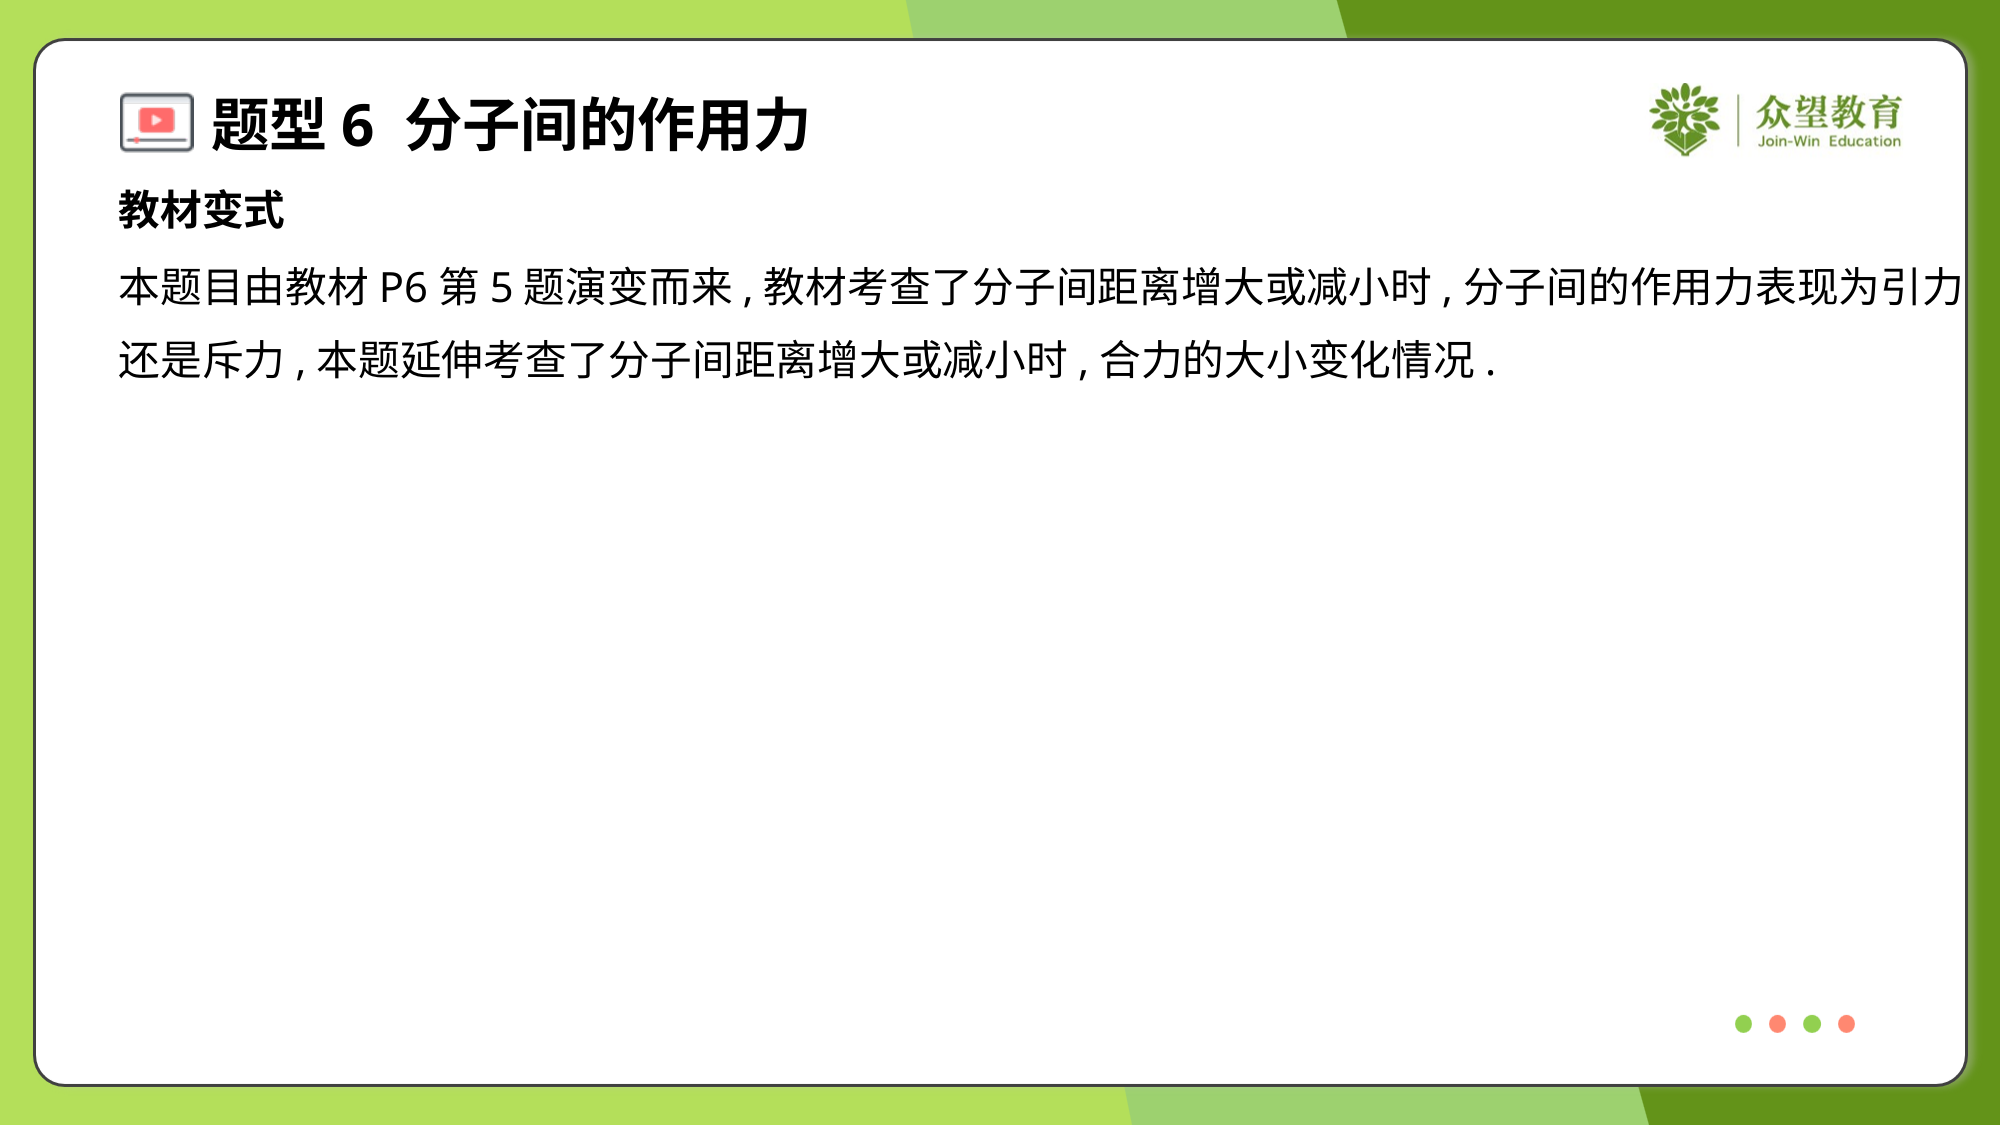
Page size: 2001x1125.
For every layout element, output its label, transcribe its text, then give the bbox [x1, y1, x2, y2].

picture [0, 0, 2000, 1125]
text_box 教材变式 本题目由教材P6第5题演变而来,教材考查了分子间距离增大或减小时,分子间的作用力表现为引力 还是斥力,本题延伸考查了分子间距离增大或减小时,合力的大小变化情况. [118, 158, 1883, 377]
